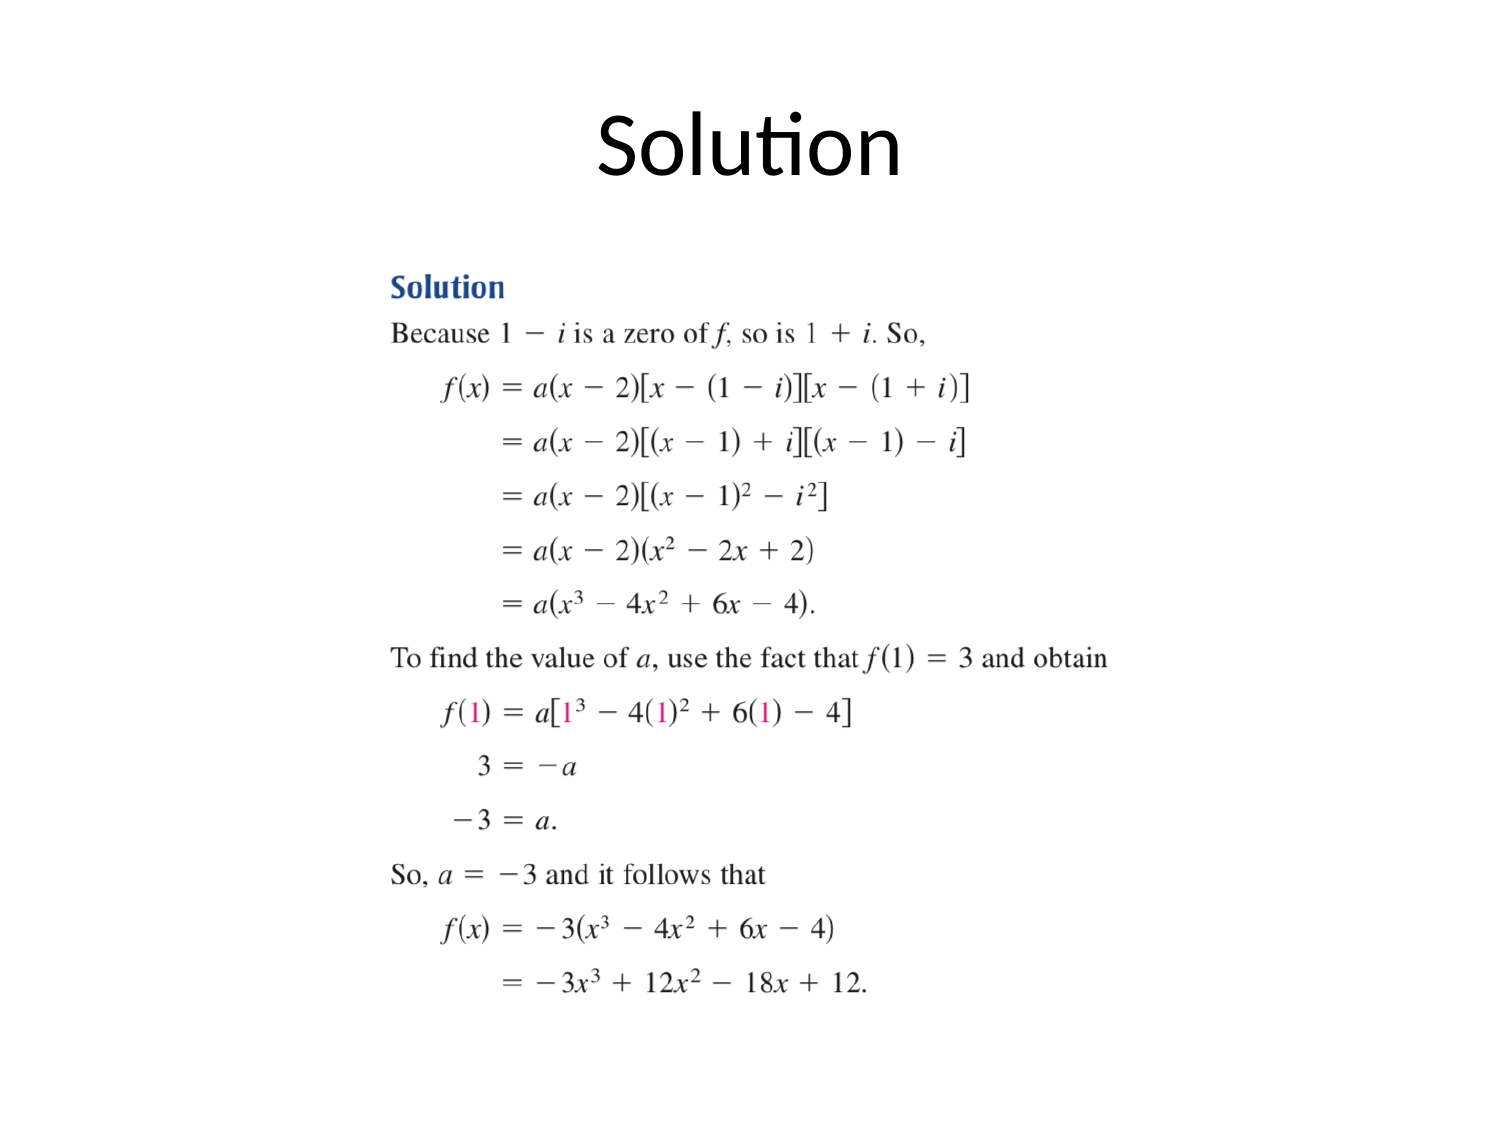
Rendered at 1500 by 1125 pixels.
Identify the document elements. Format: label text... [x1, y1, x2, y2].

title Solution [75, 45, 1425, 233]
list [74, 262, 1426, 1006]
